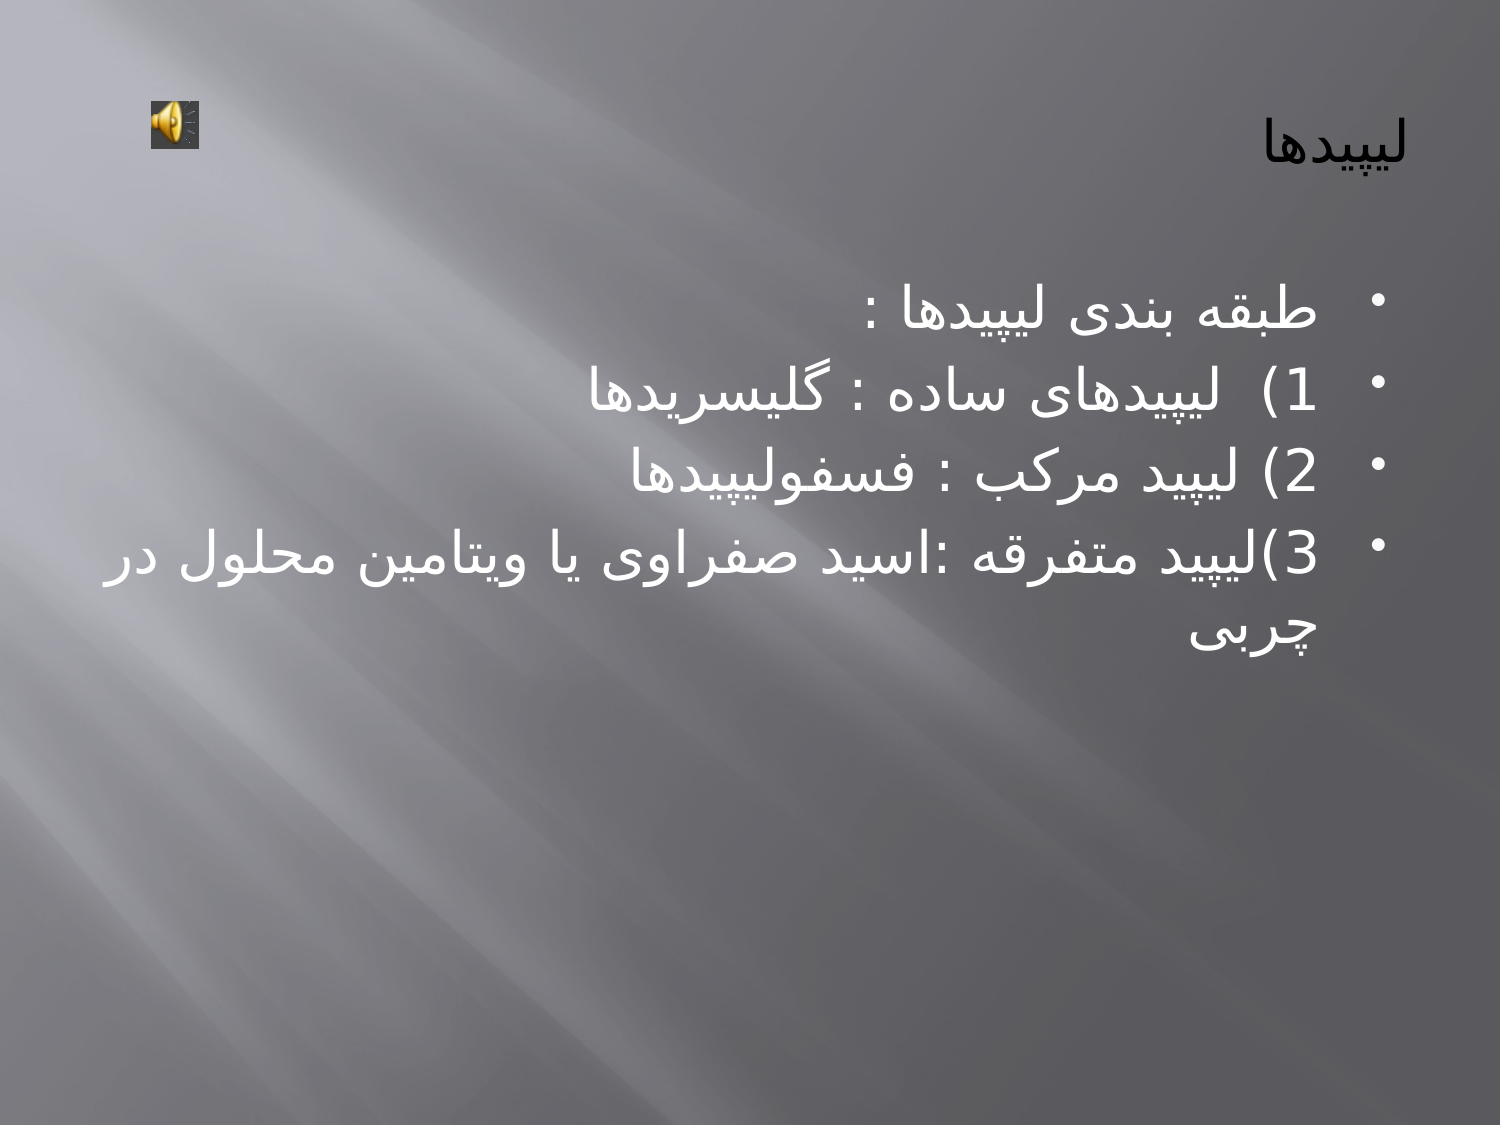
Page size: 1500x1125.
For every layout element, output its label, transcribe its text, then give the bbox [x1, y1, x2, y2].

picture [149, 99, 201, 151]
title لیپیدها [75, 45, 1425, 233]
list طبقه بندی لیپیدها : 1) لیپیدهای ساده : گلیسریدها 2) لیپید مرکب : فسفولیپیدها 3)لیپید متفرقه :اسید صفراوی یا ویتامین محلول در چربی [75, 262, 1425, 1035]
